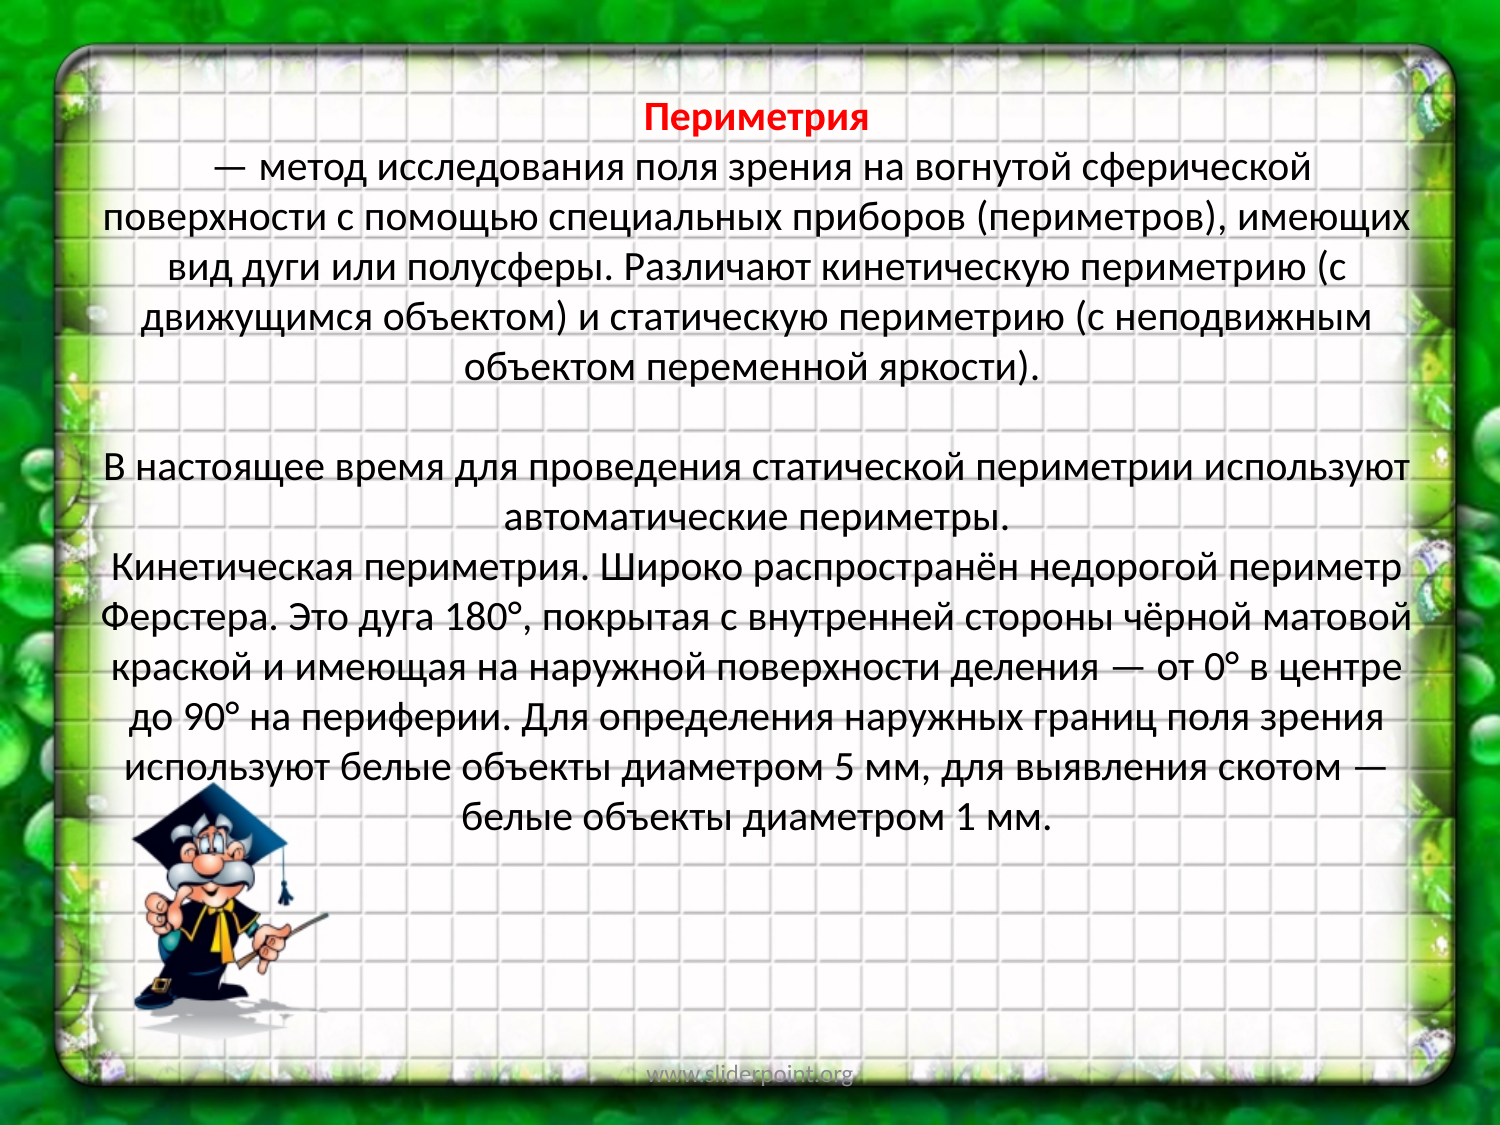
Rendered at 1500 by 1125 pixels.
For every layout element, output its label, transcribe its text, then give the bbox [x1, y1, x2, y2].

footer www.sliderpoint.org [512, 1042, 988, 1103]
picture [0, 0, 1500, 1125]
title Периметрия — метод исследования поля зрения на вогнутой сферической поверхности с помощью специальных приборов (периметров), имеющих вид дуги или полусферы. Различают кинетическую периметрию (с движущимся объектом) и статическую периметрию (с неподвижным объектом переменной яркости). В настоящее время для проведения статической периметрии используют автоматические периметры. Кинетическая периметрия. Широко распространён недорогой периметр Ферстера. Это дуга 180°, покрытая с внутренней стороны чёрной матовой краской и имеющая на наружной поверхности деления — от 0° в центре до 90° на периферии. Для определения наружных границ поля зрения используют белые объекты диаметром 5 мм, для выявления скотом — белые объекты диаметром 1 мм. [82, 222, 1432, 705]
